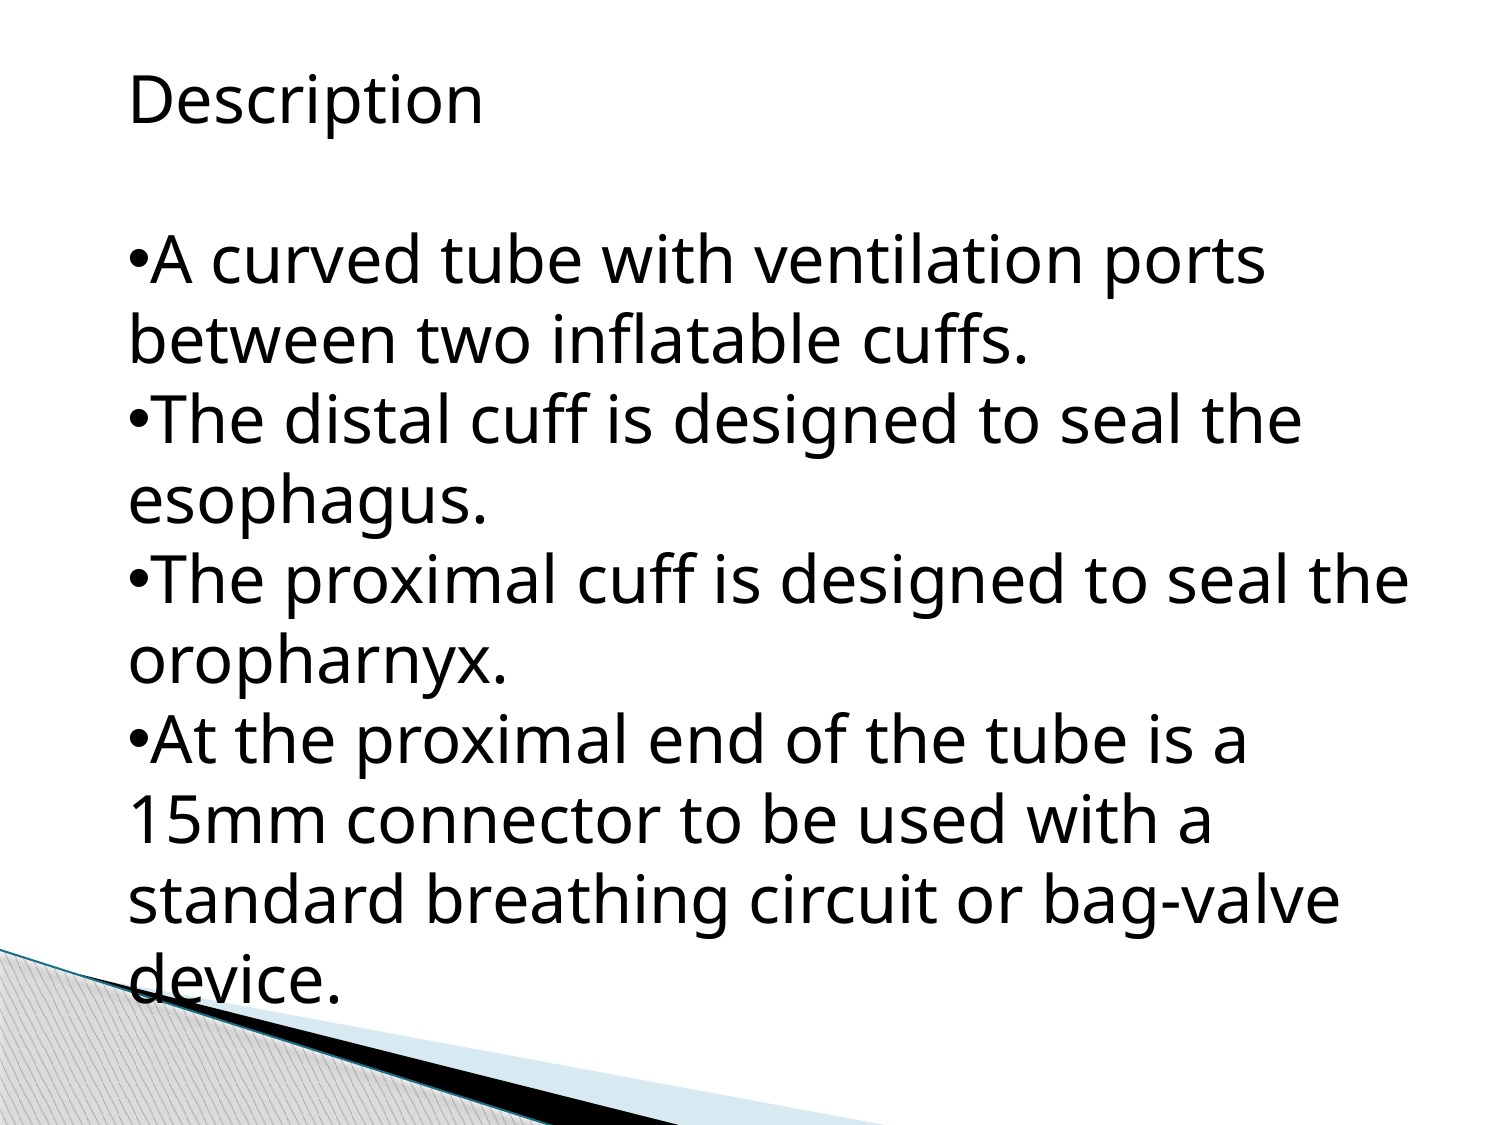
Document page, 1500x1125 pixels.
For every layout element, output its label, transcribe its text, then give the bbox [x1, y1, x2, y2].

text_box Description A curved tube with ventilation ports between two inflatable cuffs. The distal cuff is designed to seal the esophagus. The proximal cuff is designed to seal the oropharnyx. At the proximal end of the tube is a 15mm connector to be used with a standard breathing circuit or bag-valve device. [112, 49, 1463, 1025]
